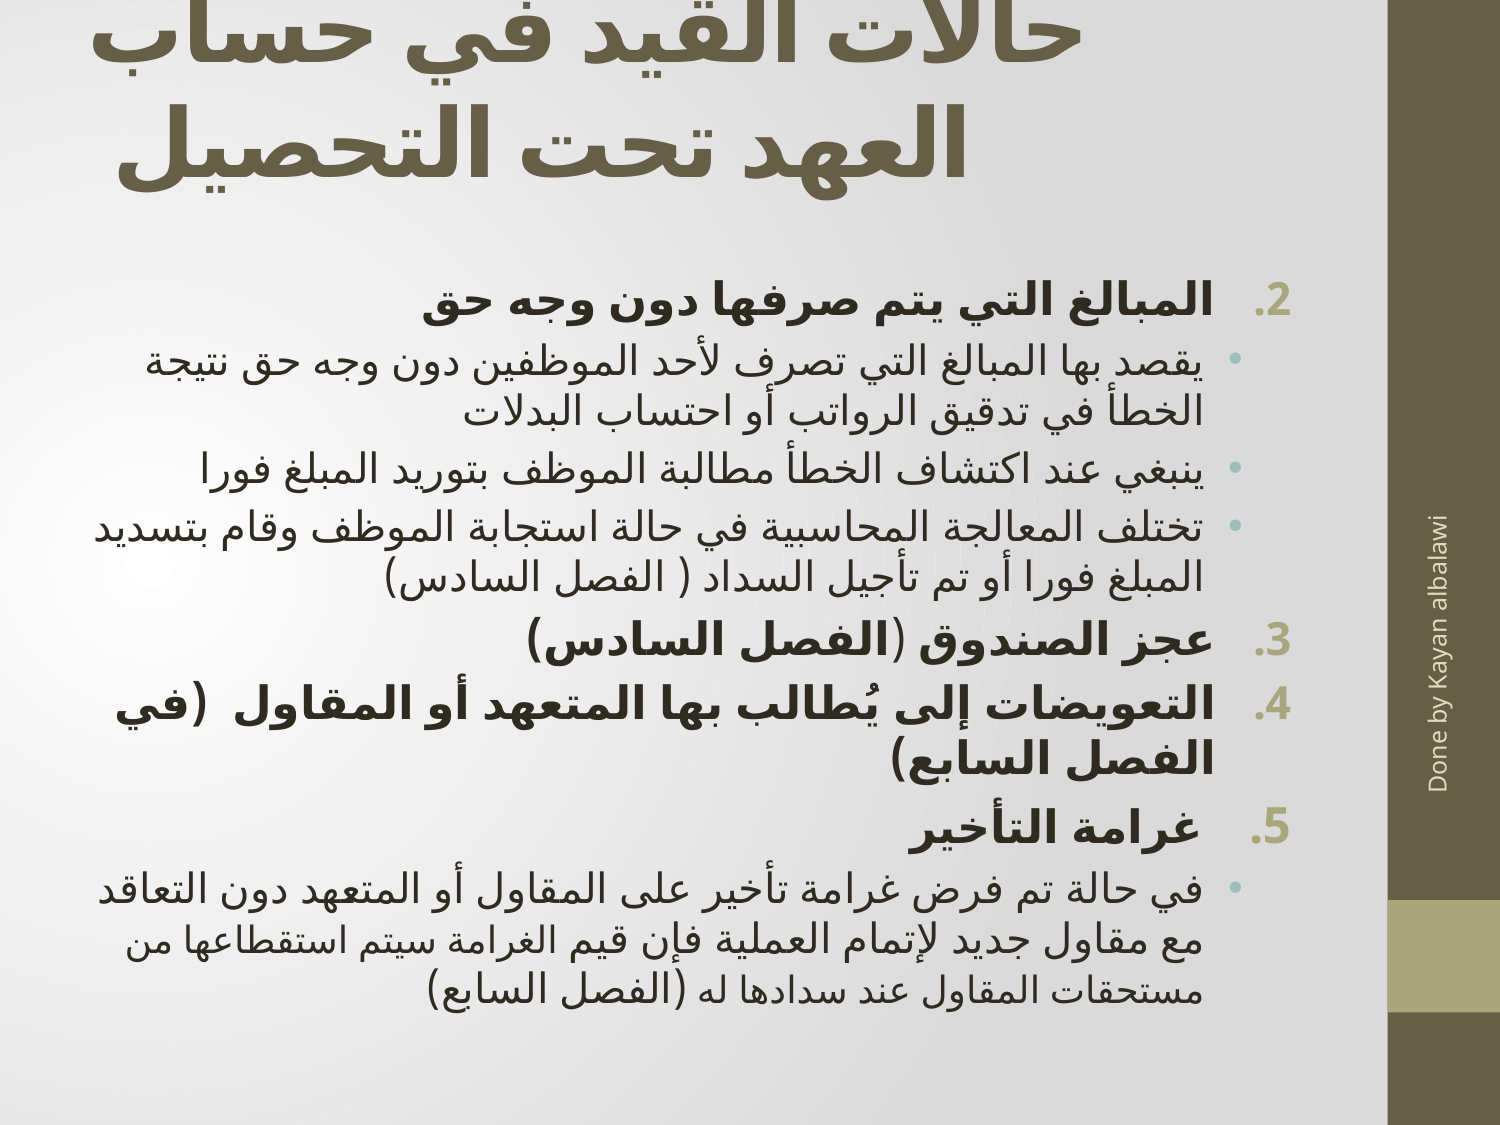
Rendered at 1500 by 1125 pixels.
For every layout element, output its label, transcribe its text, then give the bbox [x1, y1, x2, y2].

list المبالغ التي يتم صرفها دون وجه حق يقصد بها المبالغ التي تصرف لأحد الموظفين دون وجه حق نتيجة الخطأ في تدقيق الرواتب أو احتساب البدلات ينبغي عند اكتشاف الخطأ مطالبة الموظف بتوريد المبلغ فورا تختلف المعالجة المحاسبية في حالة استجابة الموظف وقام بتسديد المبلغ فورا أو تم تأجيل السداد ( الفصل السادس) عجز الصندوق (الفصل السادس) التعويضات إلى يُطالب بها المتعهد أو المقاول (في الفصل السابع) غرامة التأخير في حالة تم فرض غرامة تأخير على المقاول أو المتعهد دون التعاقد مع مقاول جديد لإتمام العملية فإن قيم الغرامة سيتم استقطاعها من مستحقات المقاول عند سدادها له (الفصل السابع) [75, 262, 1325, 1050]
footer Done by Kayan albalawi [1408, 500, 1469, 889]
title حالات القيد في حساب العهد تحت التحصيل [75, 45, 1325, 233]
